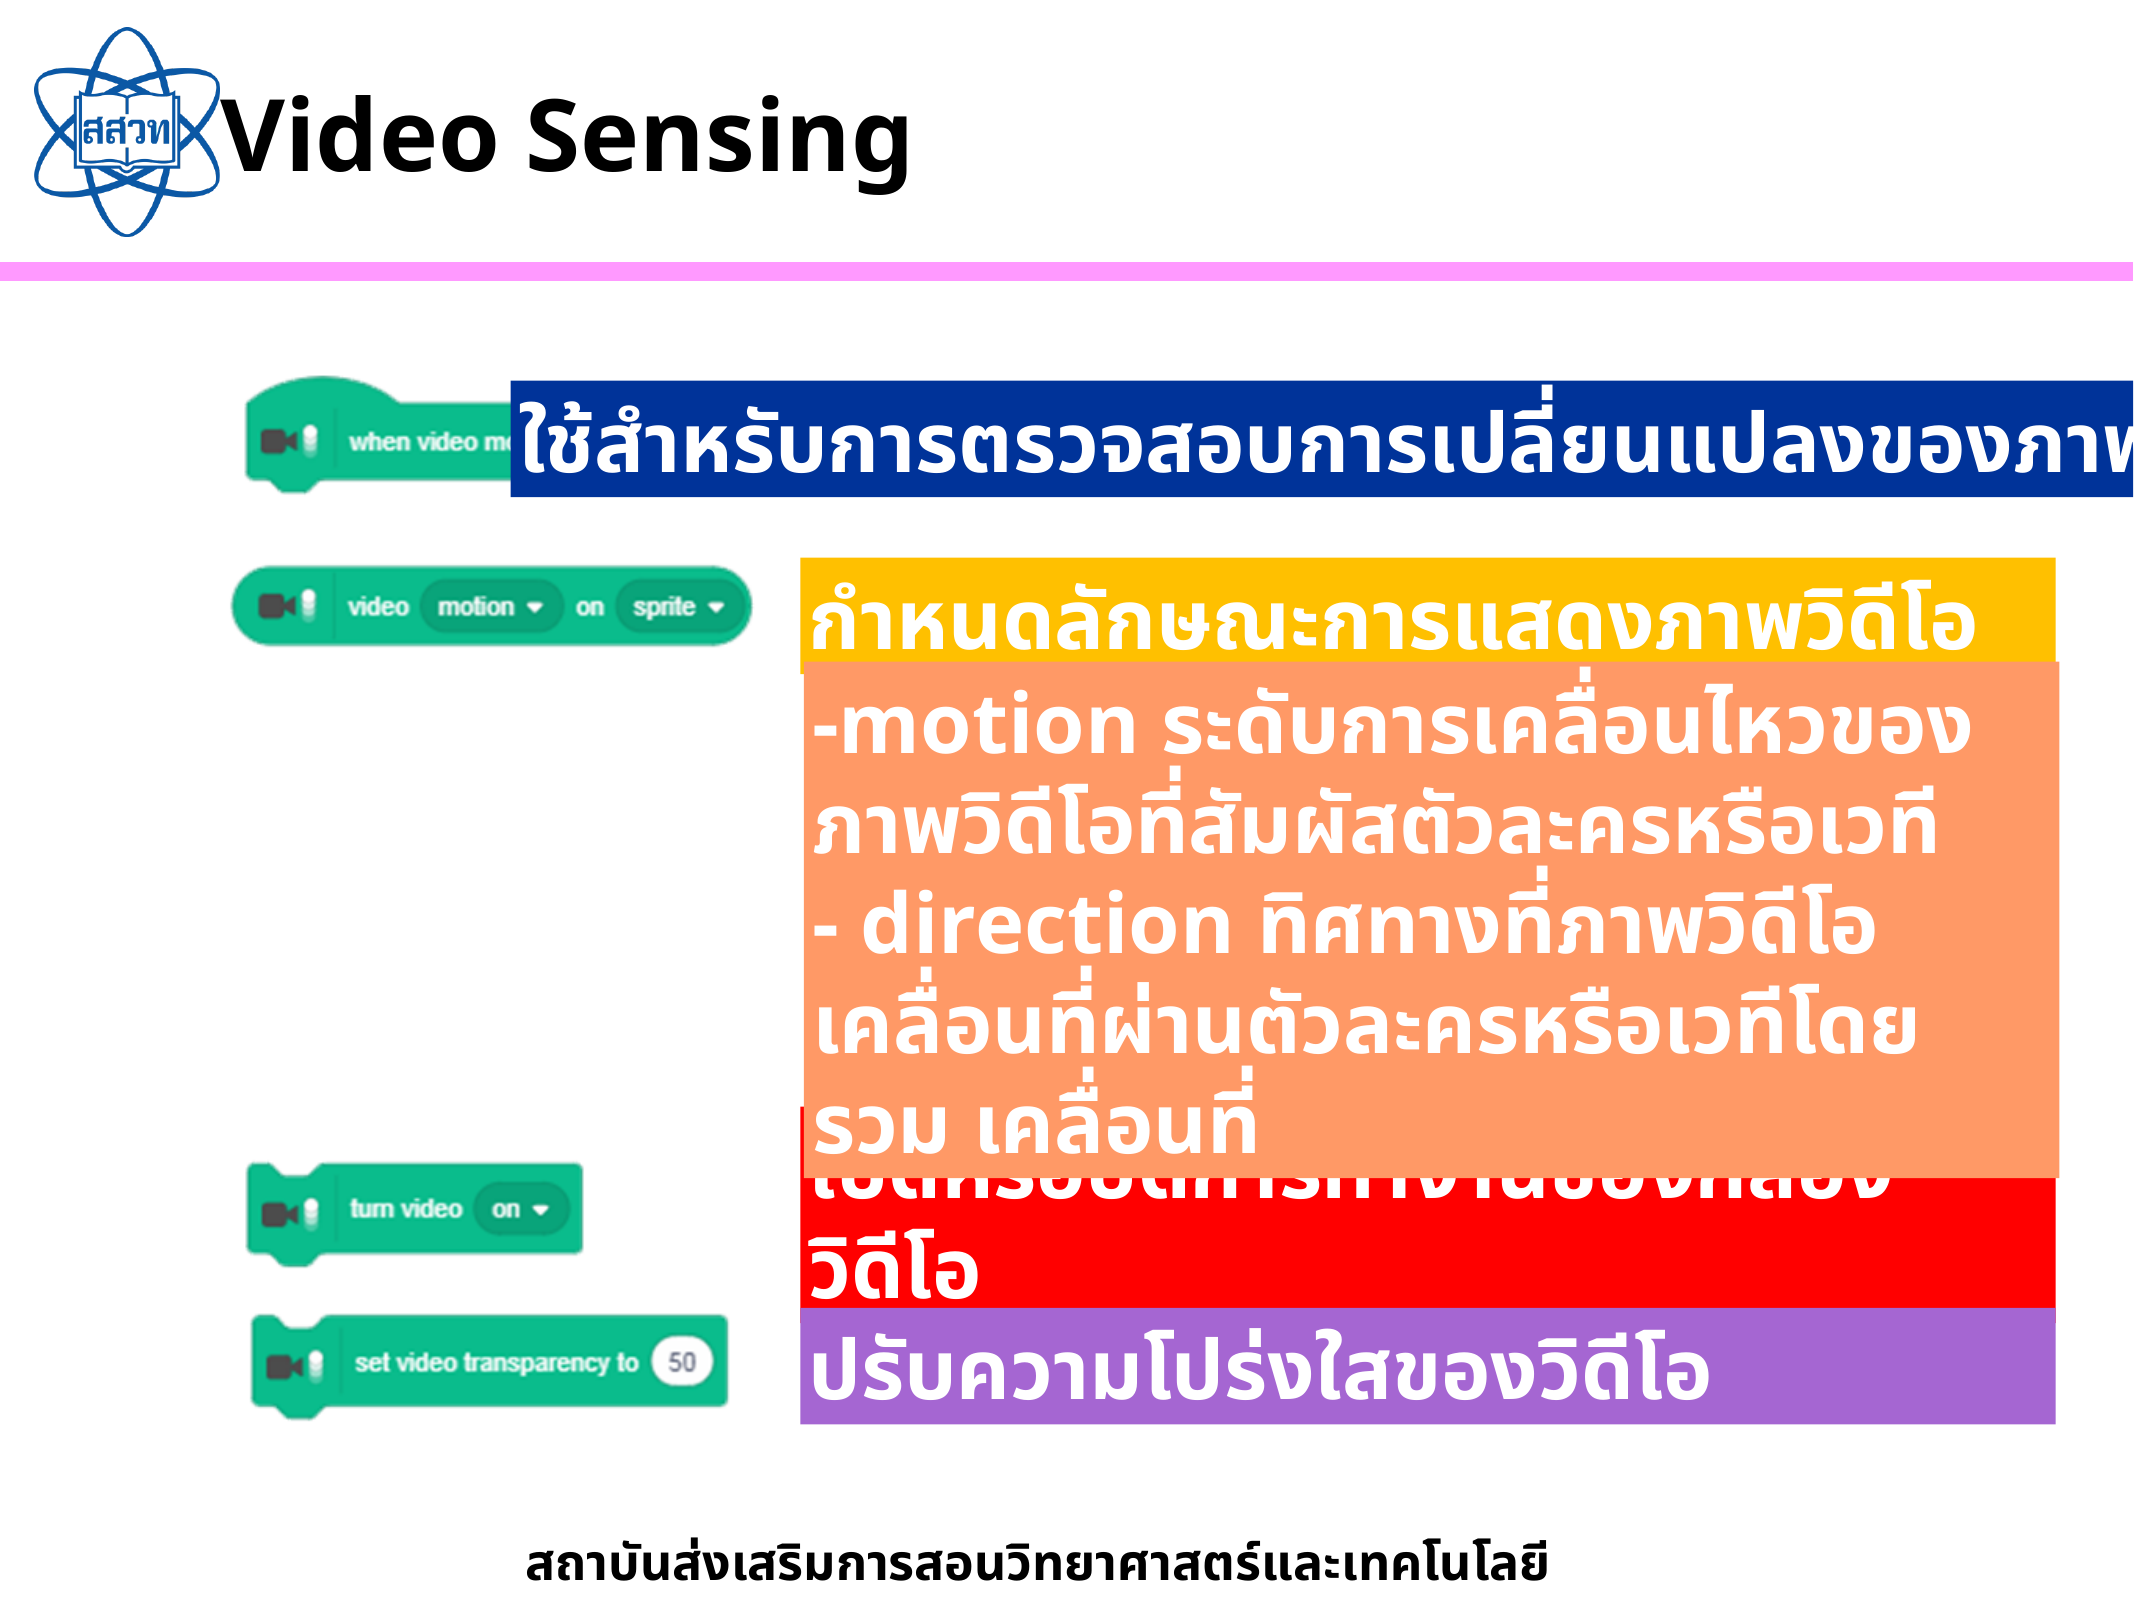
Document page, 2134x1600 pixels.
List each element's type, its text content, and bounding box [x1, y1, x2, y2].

picture [217, 556, 756, 656]
picture [226, 364, 680, 499]
text_box Video Sensing [228, 63, 924, 201]
text_box ใช้สำหรับการตรวจสอบการเปลี่ยนแปลงของภาพวิดีโอ [686, 380, 2134, 498]
text_box -motion ระดับการเคลื่อนไหวของภาพวิดีโอที่สัมผัสตัวละครหรือเวที - direction ทิศทางที่ภาพวิดีโอเคลื่อนที่ผ่านตัวละครหรือเวทีโดยรวม เคลื่อนที่ [803, 661, 2060, 1179]
text_box กำหนดลักษณะการแสดงภาพวิดีโอ [800, 557, 2056, 675]
picture [33, 27, 220, 237]
picture [241, 1155, 595, 1274]
text_box สถาบันส่งเสริมการสอนวิทยาศาสตร์และเทคโนโลยี [74, 1522, 2002, 1589]
text_box ปรับความโปร่งใสของวิดีโอ [800, 1307, 2056, 1425]
text_box เปิดหรือปิดการทำงานของกล้องวิดีโอ [800, 1106, 2056, 1307]
picture [241, 1306, 739, 1426]
